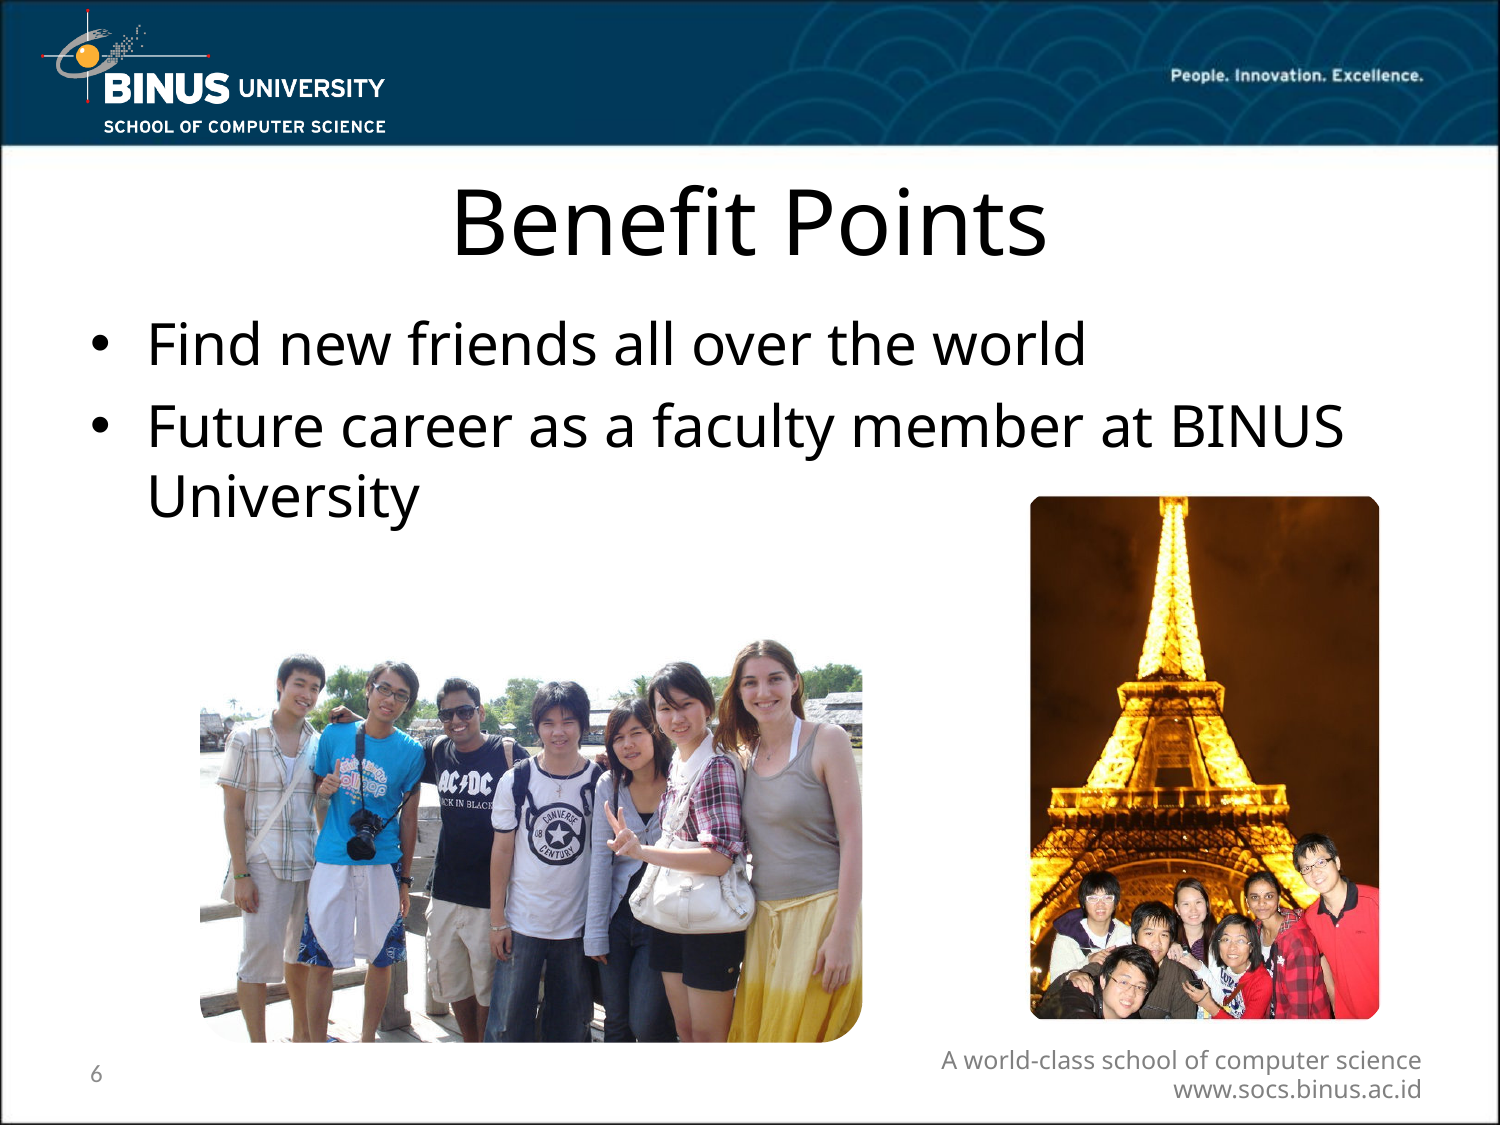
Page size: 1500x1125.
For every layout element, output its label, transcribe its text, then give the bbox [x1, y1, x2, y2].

list Find new friends all over the world Future career as a faculty member at BINUS University [75, 299, 1425, 1005]
title Benefit Points [75, 149, 1425, 288]
picture [0, 0, 1500, 1125]
slide_number 6 [75, 1042, 425, 1103]
